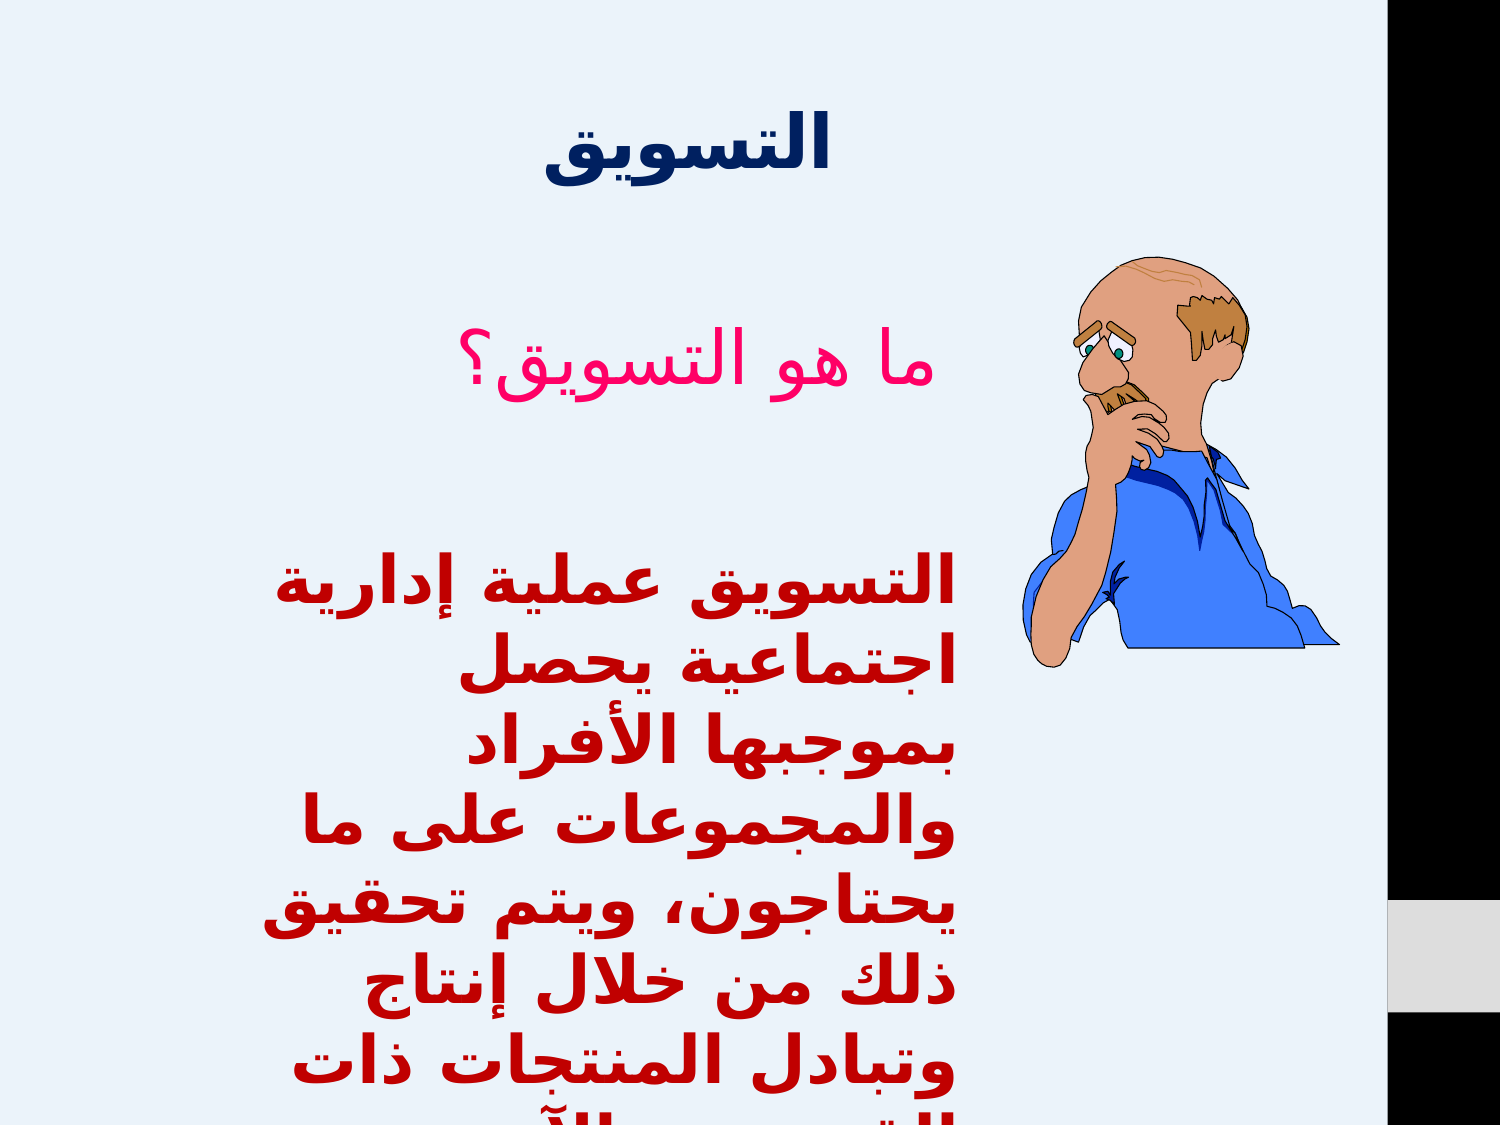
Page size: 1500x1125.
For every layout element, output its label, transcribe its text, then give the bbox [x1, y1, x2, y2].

title التسويق [75, 45, 1325, 233]
text_box التسويق عملية إدارية اجتماعية يحصل بموجبها الأفراد والمجموعات على ما يحتاجون، ويتم تحقيق ذلك من خلال إنتاج وتبادل المنتجات ذات القيمة مع الآخرين. [183, 529, 975, 1125]
text_box ما هو التسويق؟ [324, 302, 1018, 408]
picture [1021, 254, 1342, 670]
